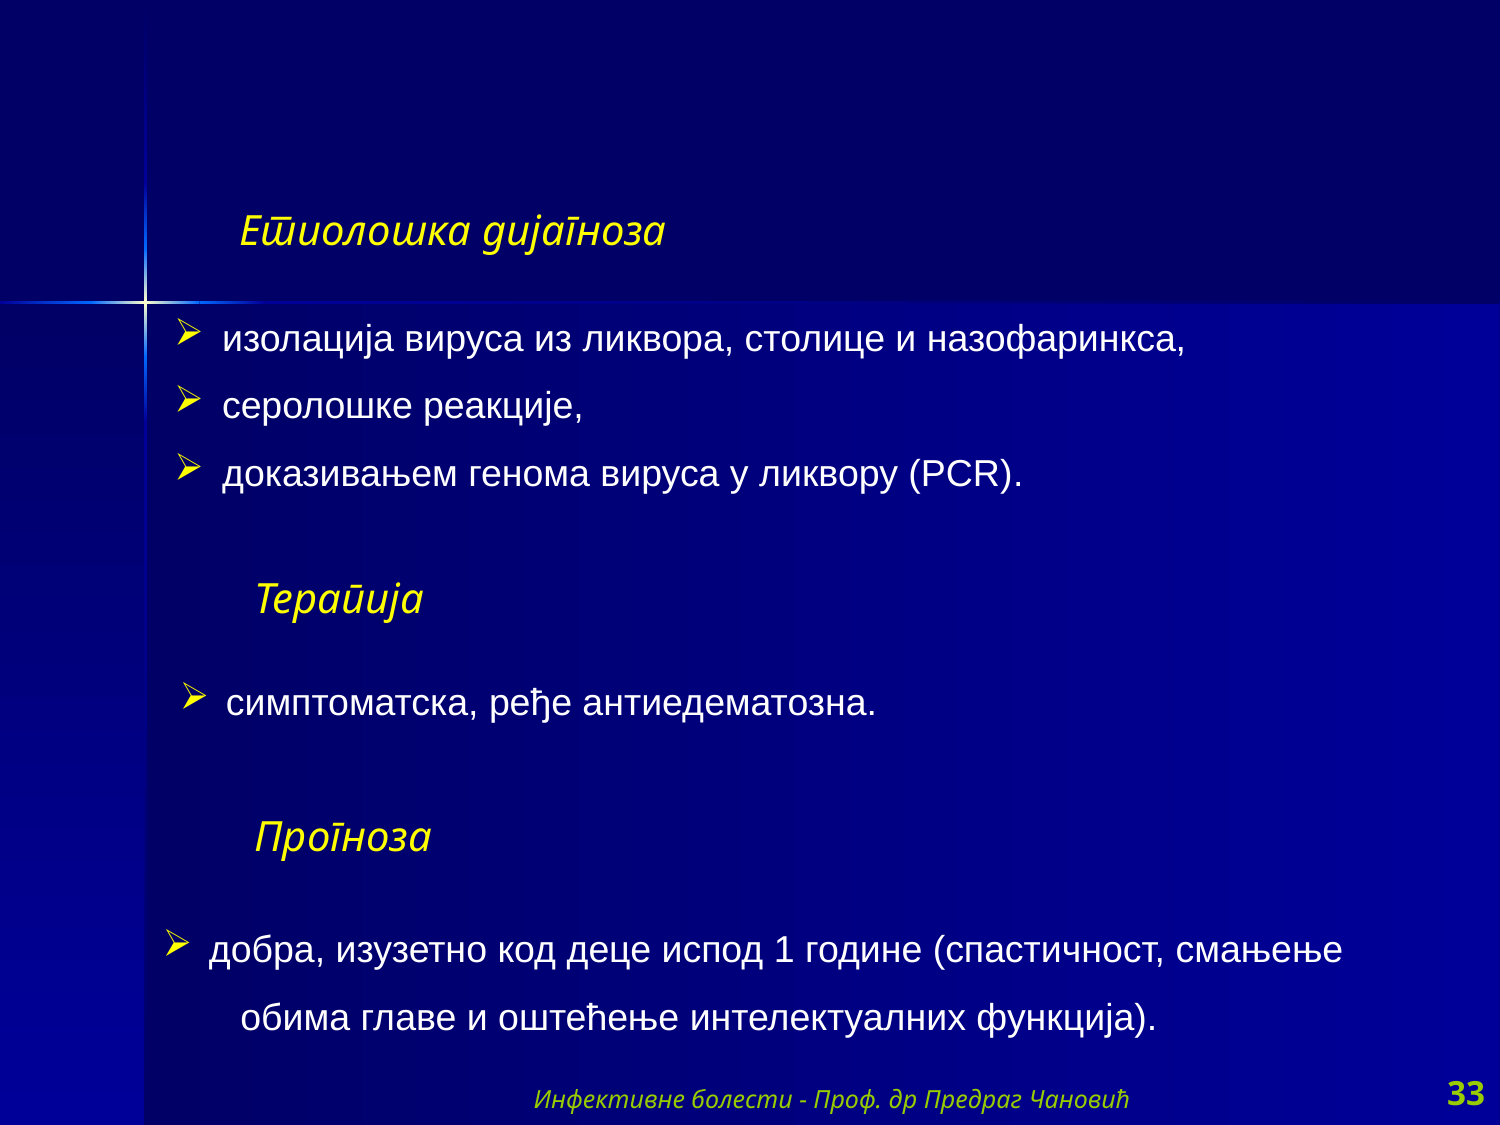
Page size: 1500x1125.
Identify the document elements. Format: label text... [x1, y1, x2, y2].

text_box симптоматска, ређе антиедематозна. [165, 648, 1317, 731]
text_box Етиолошка дијагноза [224, 196, 682, 262]
text_box Прогноза [239, 802, 458, 868]
slide_number 33 [1345, 1049, 1500, 1125]
text_box изолација вируса из ликвора, столице и назофаринкса, серолошке реакције, доказивањем генома вируса у ликвору (PCR). [159, 283, 1327, 502]
text_box добра, изузетно код деце испод 1 године (спастичност, смањење обима главе и оштећење интелектуалних функција). [148, 895, 1390, 1046]
footer Инфективне болести - Проф. др Предраг Чановић [430, 1049, 1235, 1125]
text_box Терапија [240, 564, 440, 630]
